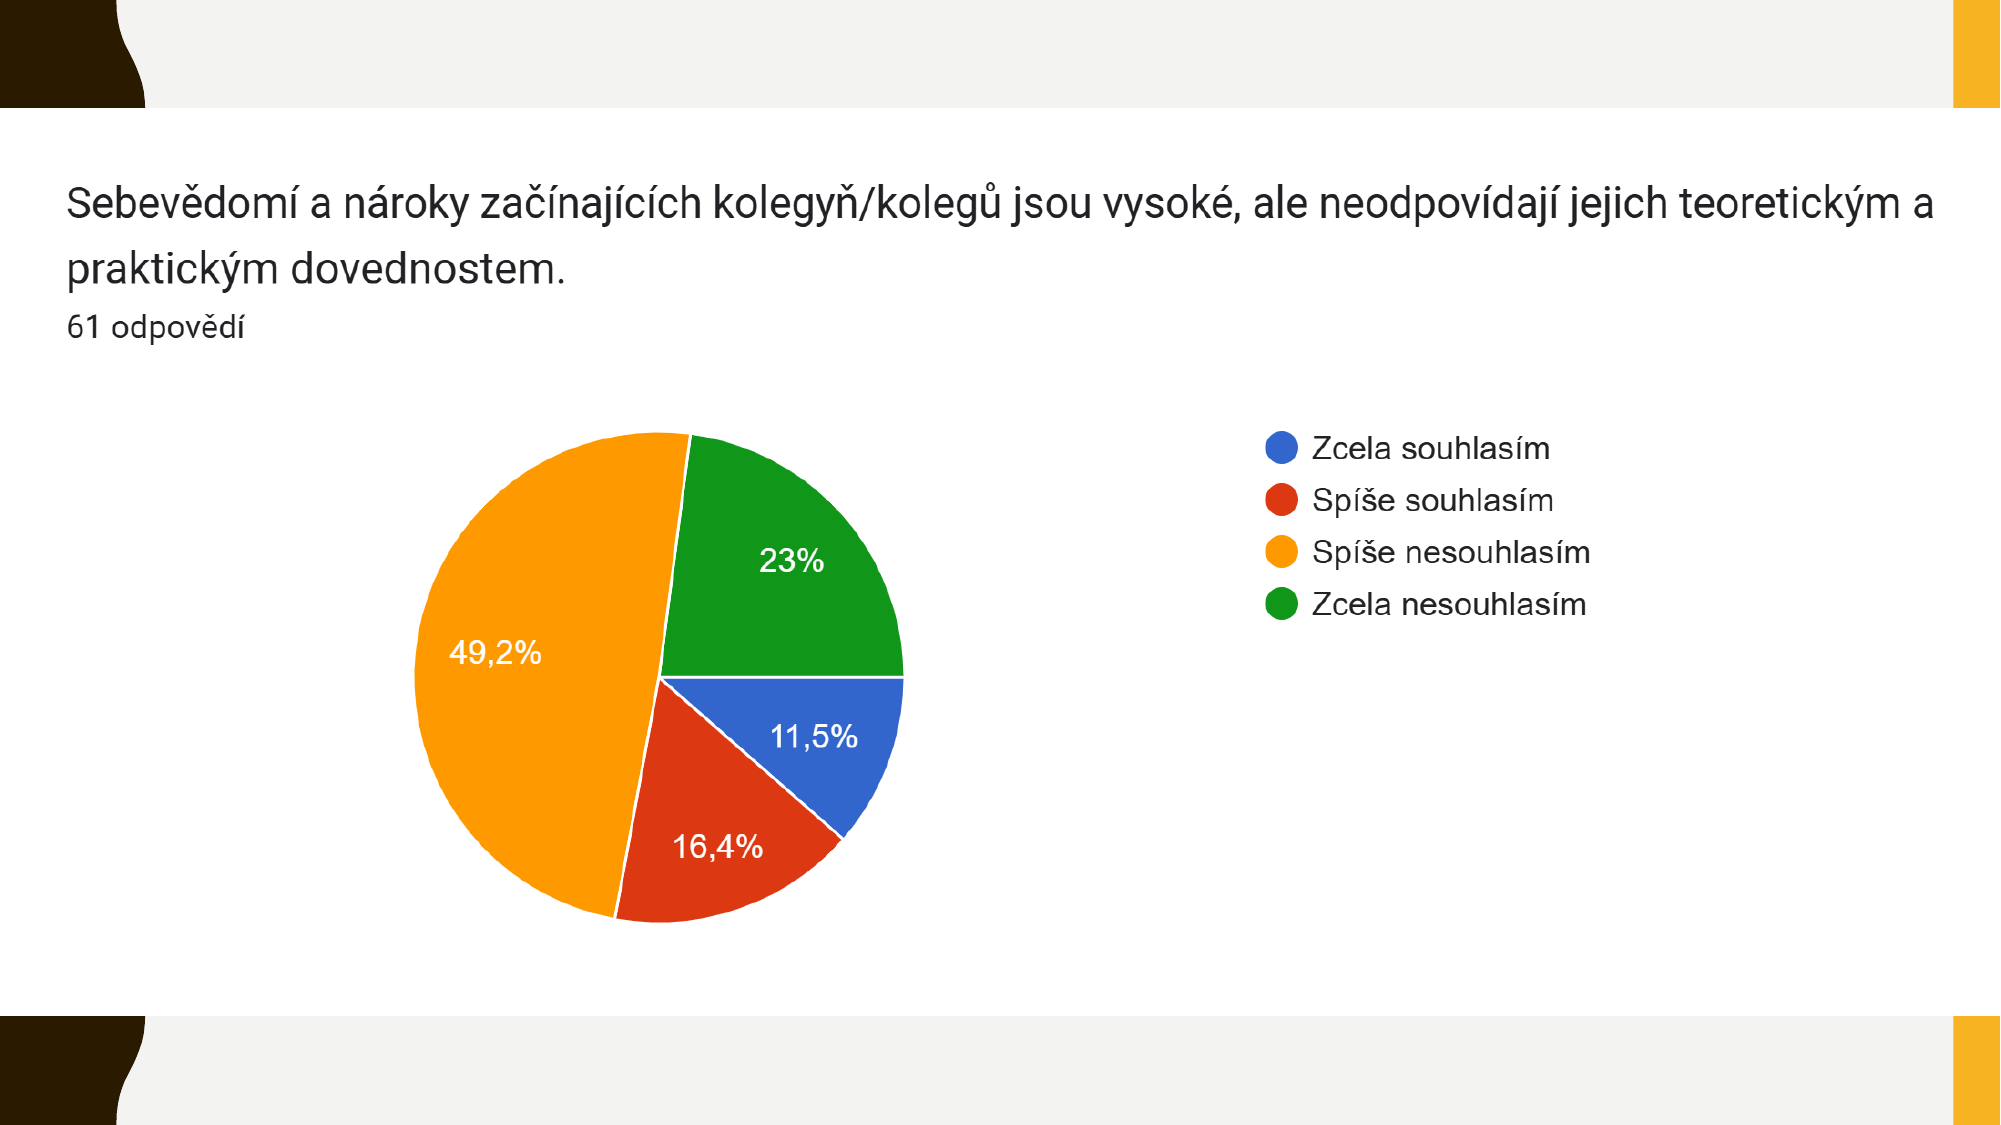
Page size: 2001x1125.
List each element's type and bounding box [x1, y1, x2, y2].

picture [0, 108, 2000, 1016]
